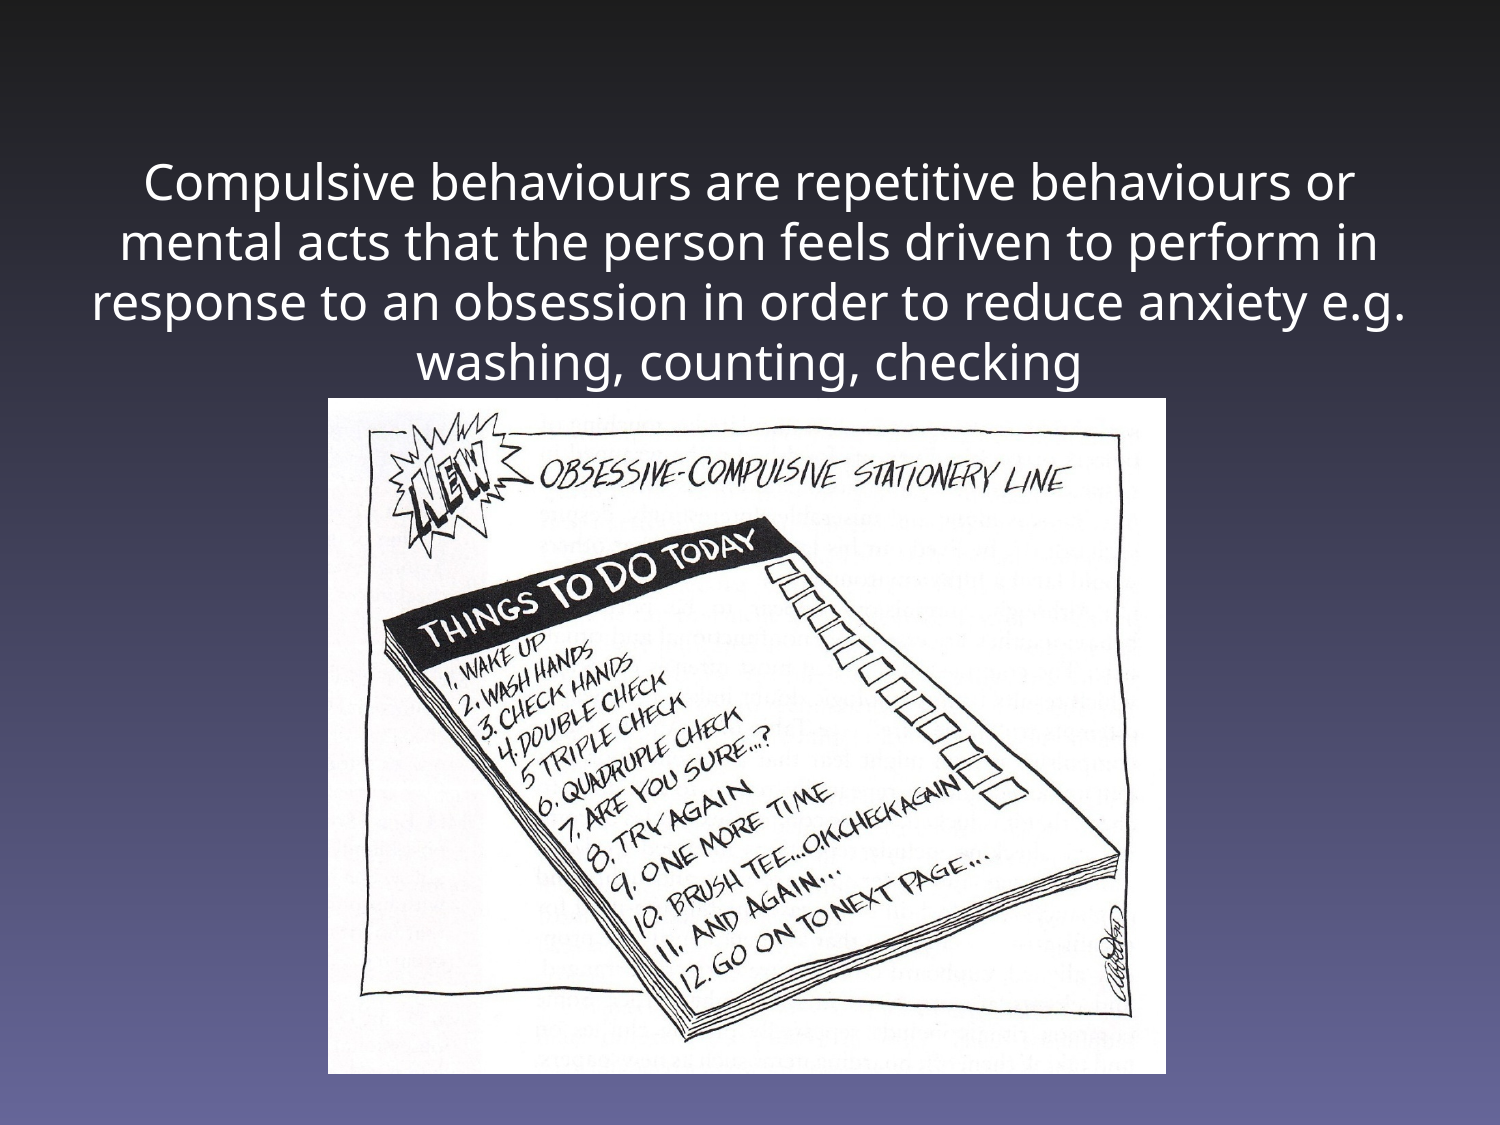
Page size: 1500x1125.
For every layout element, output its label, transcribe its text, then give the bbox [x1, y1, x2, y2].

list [327, 398, 1166, 1074]
title Compulsive behaviours are repetitive behaviours or mental acts that the person feels driven to perform in response to an obsession in order to reduce anxiety e.g. washing, counting, checking [74, 62, 1426, 288]
